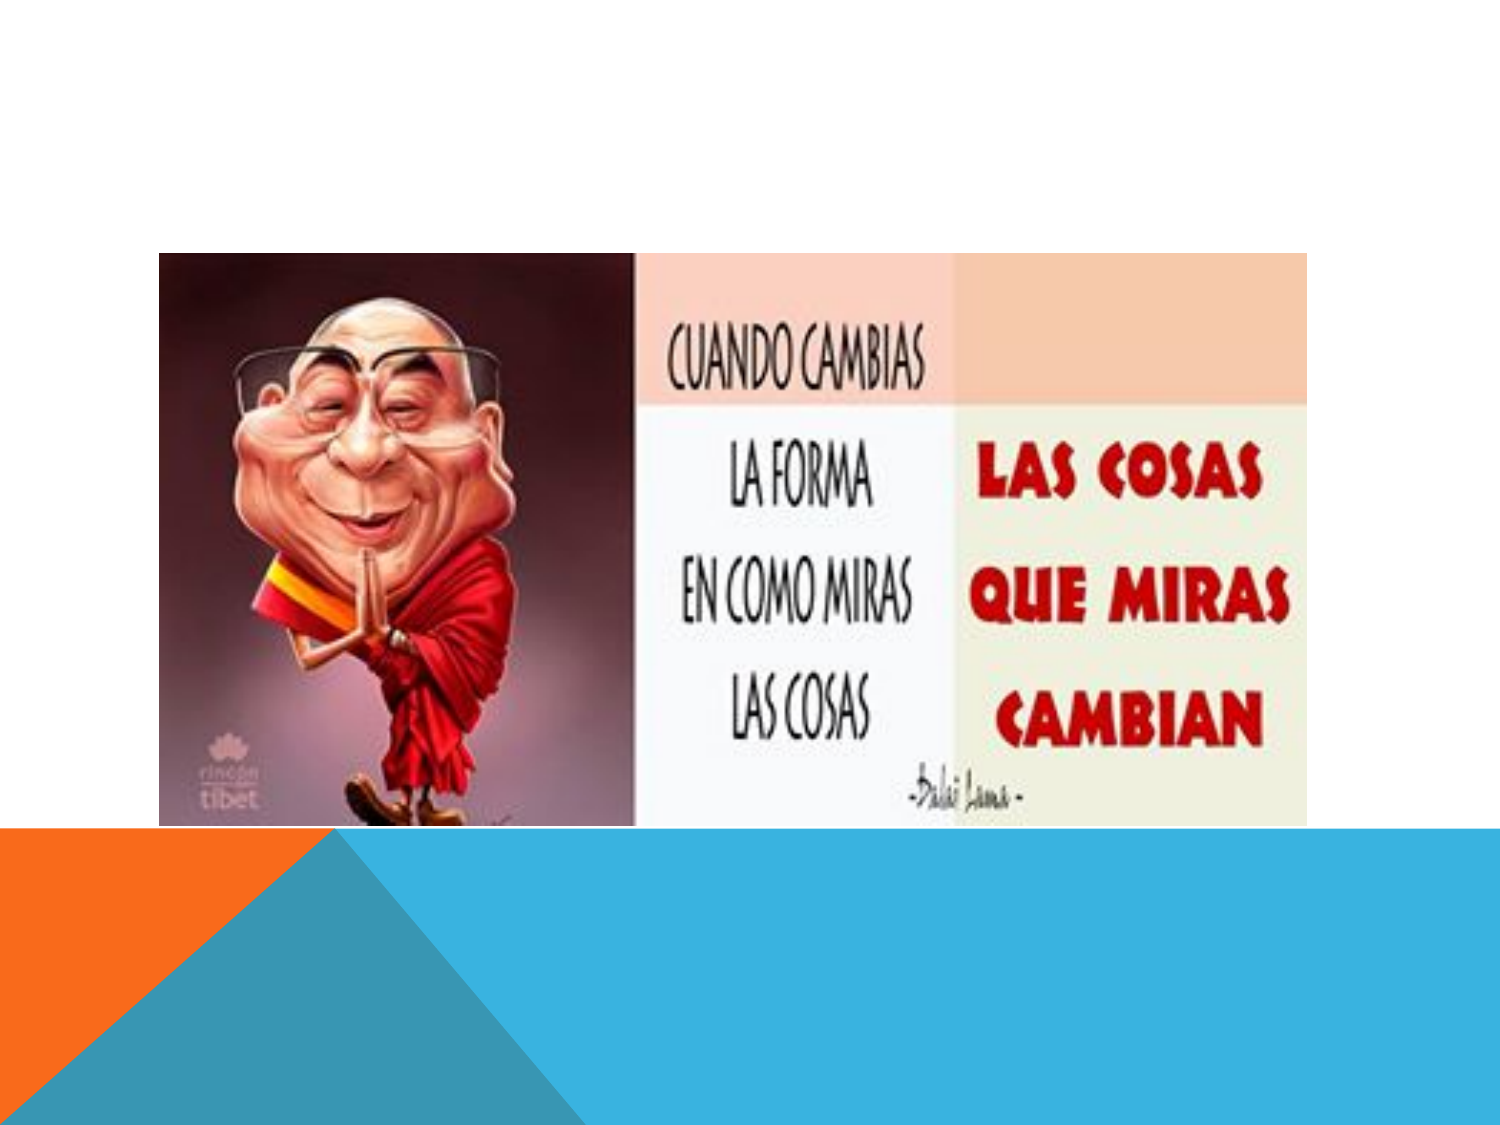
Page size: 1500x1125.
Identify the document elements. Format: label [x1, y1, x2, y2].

picture [159, 252, 1307, 826]
